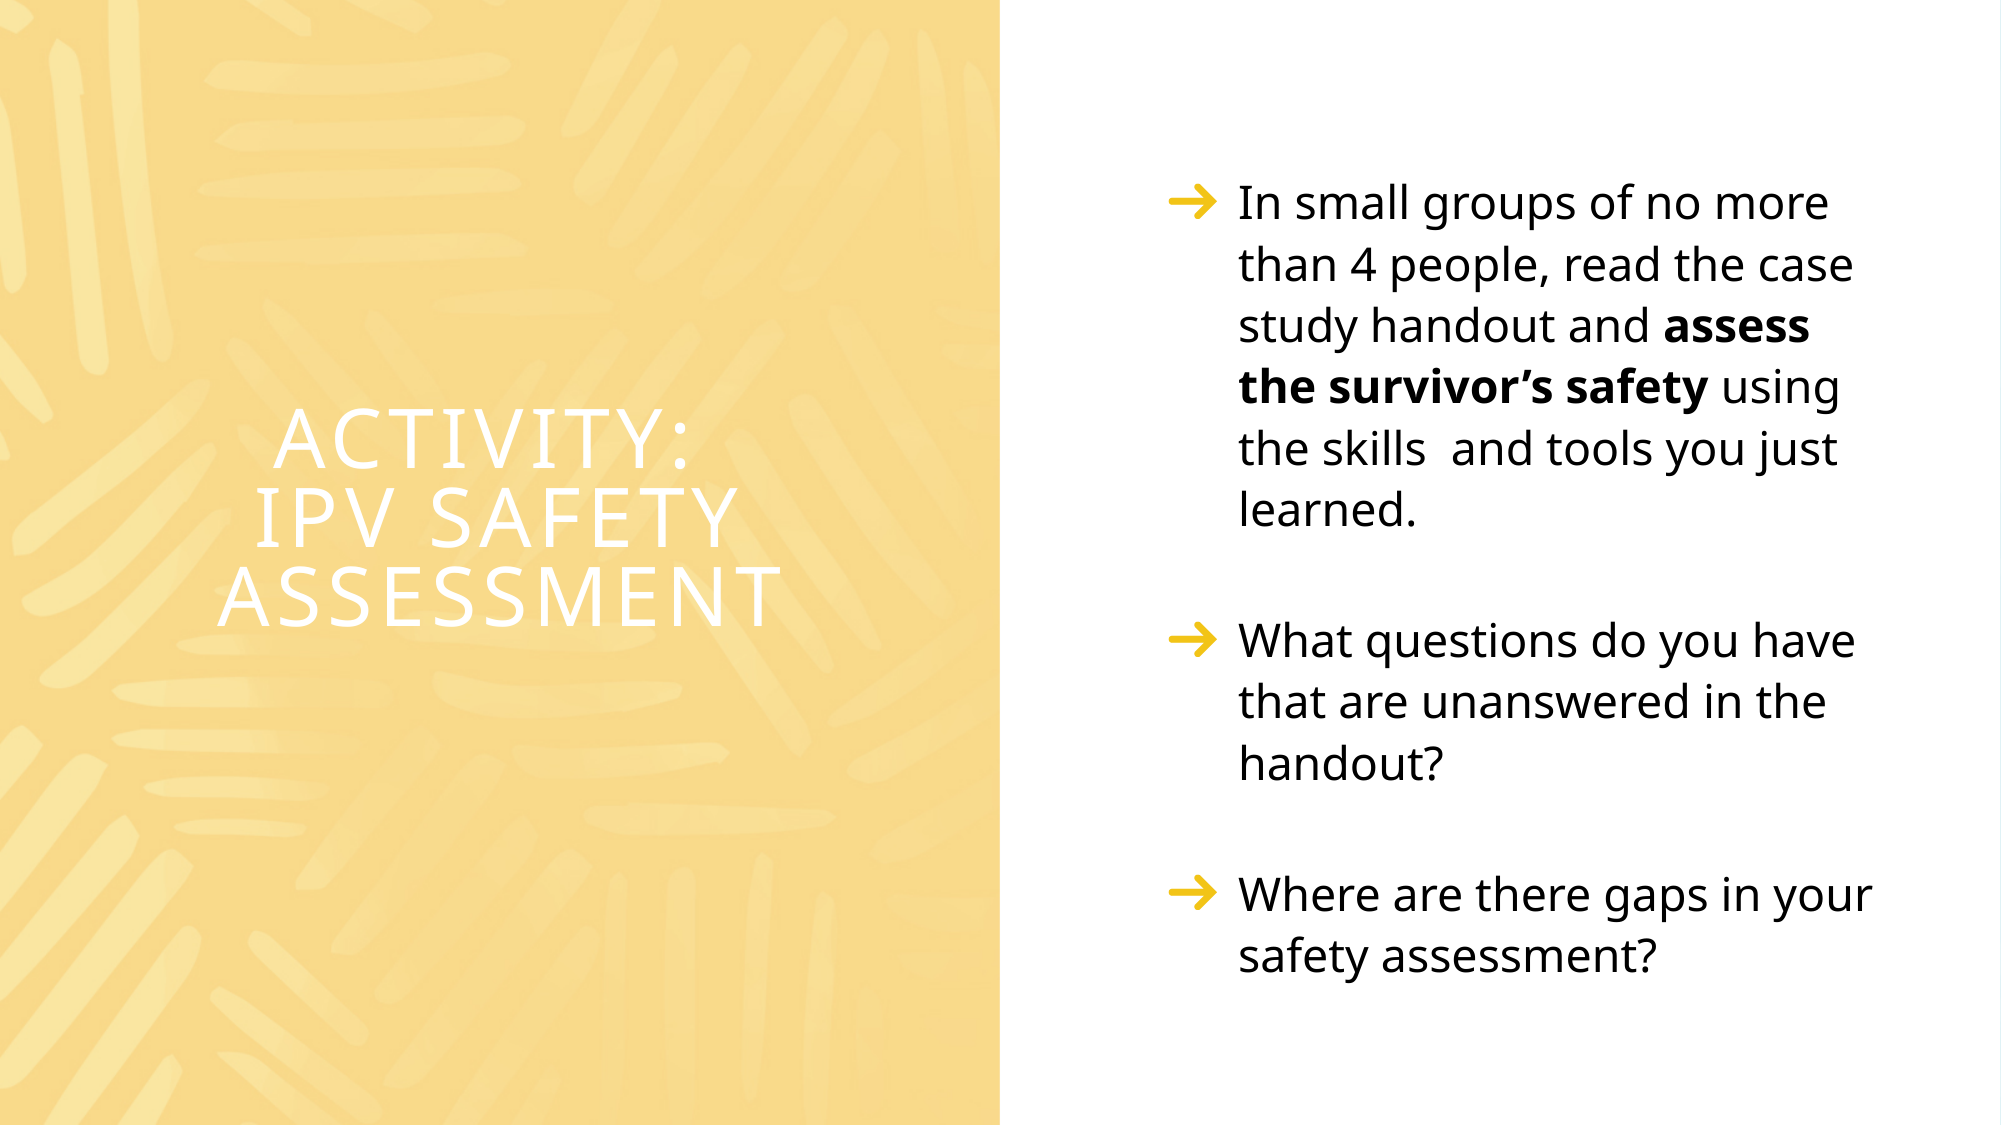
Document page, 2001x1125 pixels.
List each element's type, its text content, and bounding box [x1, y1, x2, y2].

list In small groups of no more than 4 people, read the case study handout and assess the survivor’s safety using the skills and tools you just learned. What questions do you have that are unanswered in the handout? Where are there gaps in your safety assessment? [1160, 160, 1896, 990]
picture [0, 0, 2001, 1125]
title Activity: IPV SAFETY ASSESSMENT [108, 396, 892, 651]
